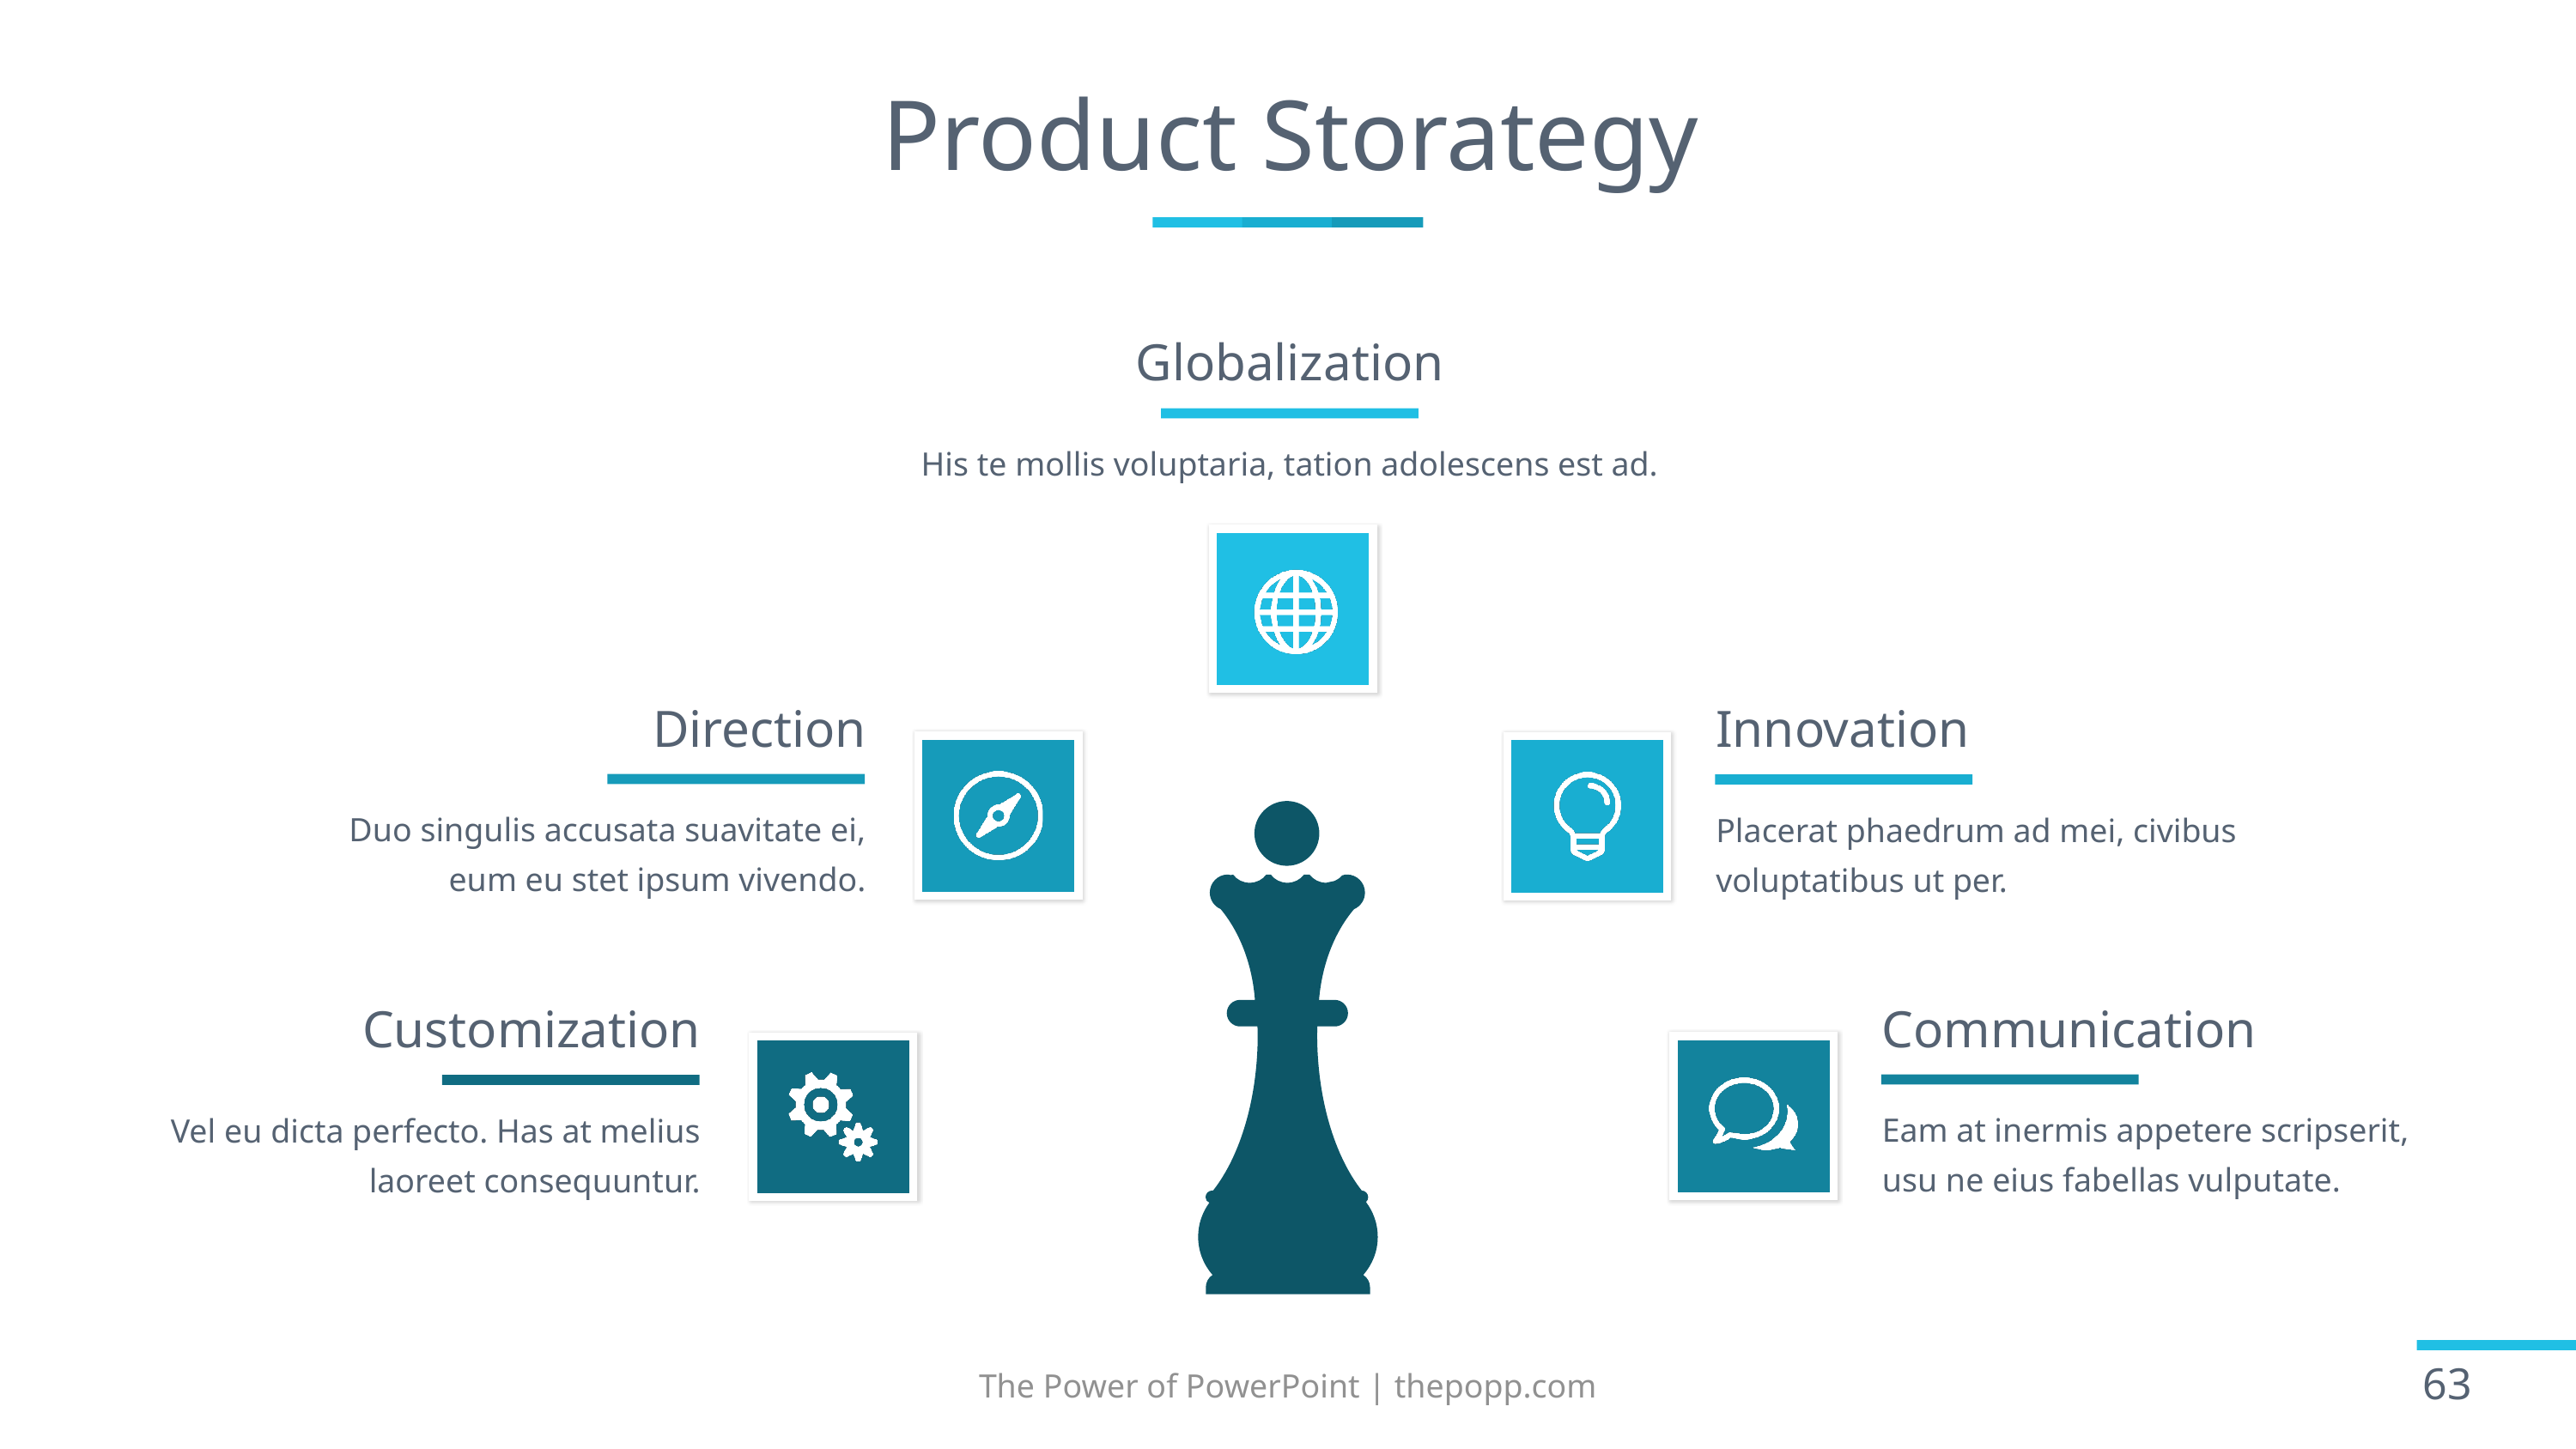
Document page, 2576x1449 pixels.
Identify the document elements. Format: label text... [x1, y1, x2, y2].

picture [953, 771, 1043, 860]
list Placerat phaedrum ad mei, civibus voluptatibus ut per. [1703, 791, 2302, 947]
picture [788, 1072, 878, 1161]
list Vel eu dicta perfecto. Has at melius laoreet consequuntur. [114, 1092, 714, 1247]
list Innovation [1703, 675, 2302, 780]
list Duo singulis accusata suavitate ei, eum eu stet ipsum vivendo. [280, 791, 879, 946]
list Communication [1868, 974, 2469, 1080]
picture [1542, 772, 1632, 861]
list Eam at inermis appetere scripserit, usu ne eius fabellas vulputate. [1868, 1091, 2469, 1246]
footer The Power of PowerPoint | thepopp.com [853, 1349, 1723, 1427]
list Customization [114, 975, 714, 1081]
picture [1709, 1071, 1798, 1161]
title Product Storategy [69, 49, 2512, 230]
list Direction [280, 674, 879, 779]
list His te mollis voluptaria, tation adolescens est ad. [867, 425, 1713, 509]
list Globalization [867, 308, 1713, 414]
slide_number 63 [2409, 1351, 2576, 1421]
picture [1249, 564, 1338, 654]
